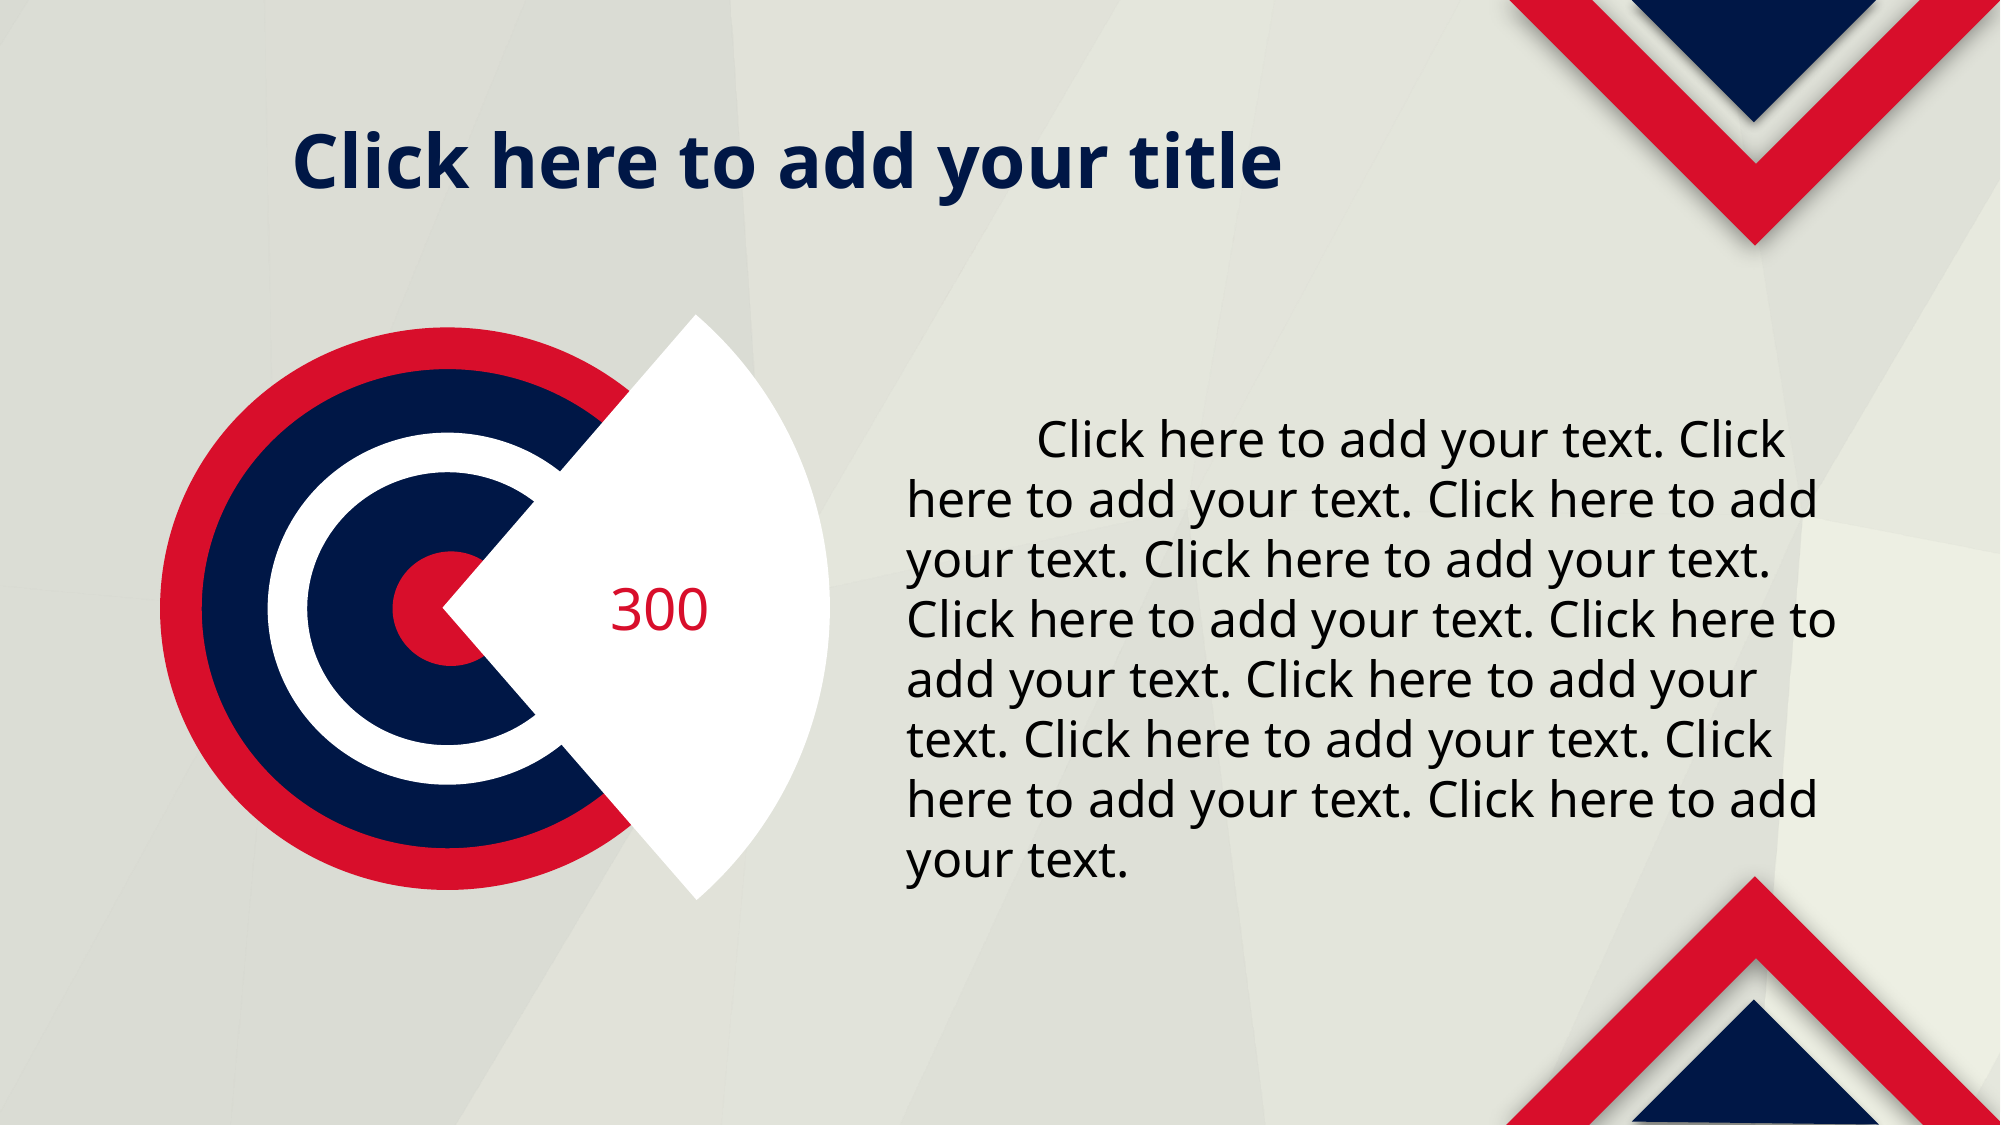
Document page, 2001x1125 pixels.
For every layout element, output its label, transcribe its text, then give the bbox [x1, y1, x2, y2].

text_box Click here to add your title [276, 105, 1300, 211]
picture [0, 0, 2001, 1125]
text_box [52, 217, 865, 1000]
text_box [1578, 0, 1931, 173]
text_box Click here to add your text. Click here to add your text. Click here to add your text. Click here to add your text. Click here to add your text. Click here to add your text. Click here to add your text. Click here to add your text. Click here to add your text. Click here to add your text. [892, 399, 1877, 895]
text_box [1578, 948, 1931, 1125]
